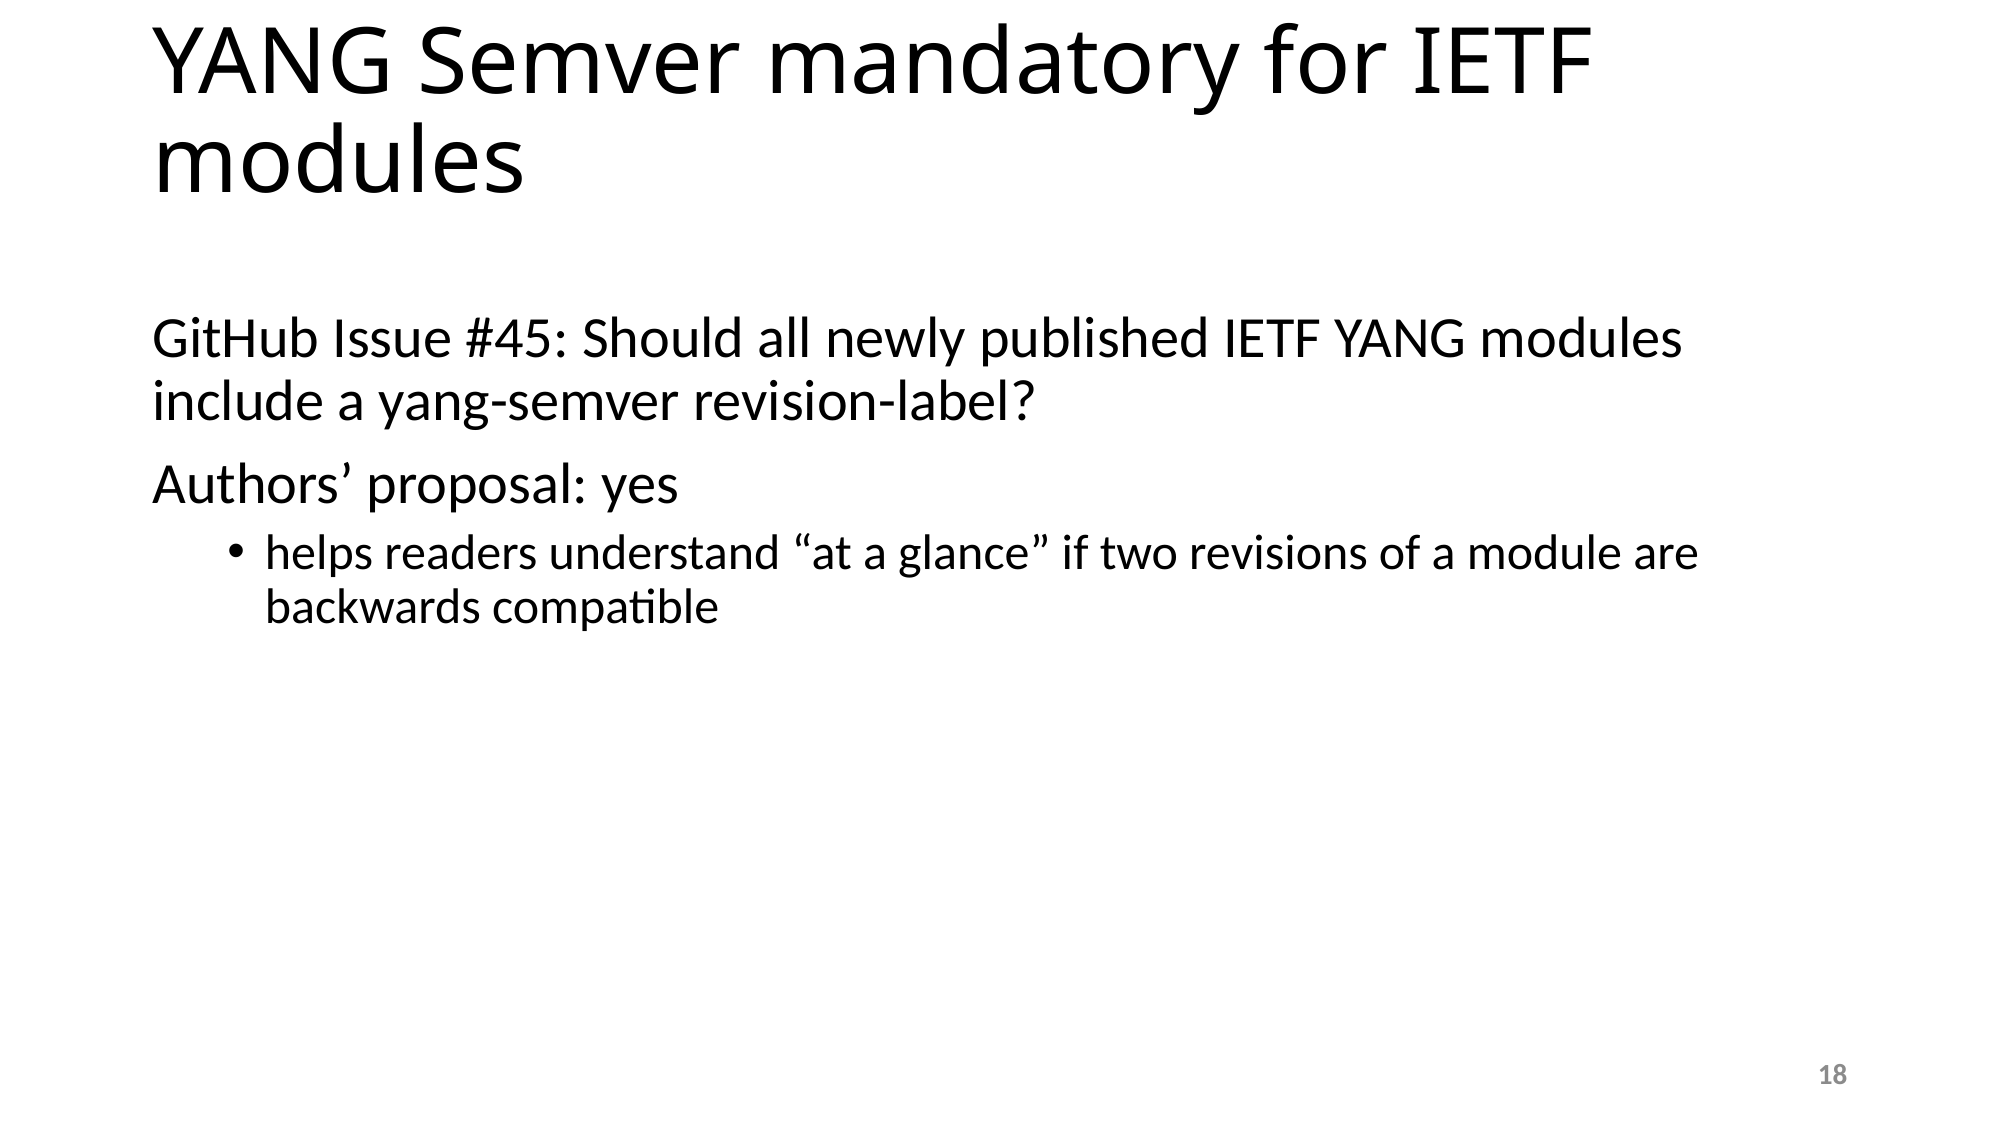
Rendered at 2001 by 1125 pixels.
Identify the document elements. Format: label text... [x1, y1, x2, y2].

list GitHub Issue #45: Should all newly published IETF YANG modules include a yang-semver revision-label? Authors’ proposal: yes helps readers understand “at a glance” if two revisions of a module are backwards compatible [137, 299, 1863, 1014]
slide_number 18 [1412, 1042, 1863, 1103]
title YANG Semver mandatory for IETF modules [137, 59, 1863, 278]
